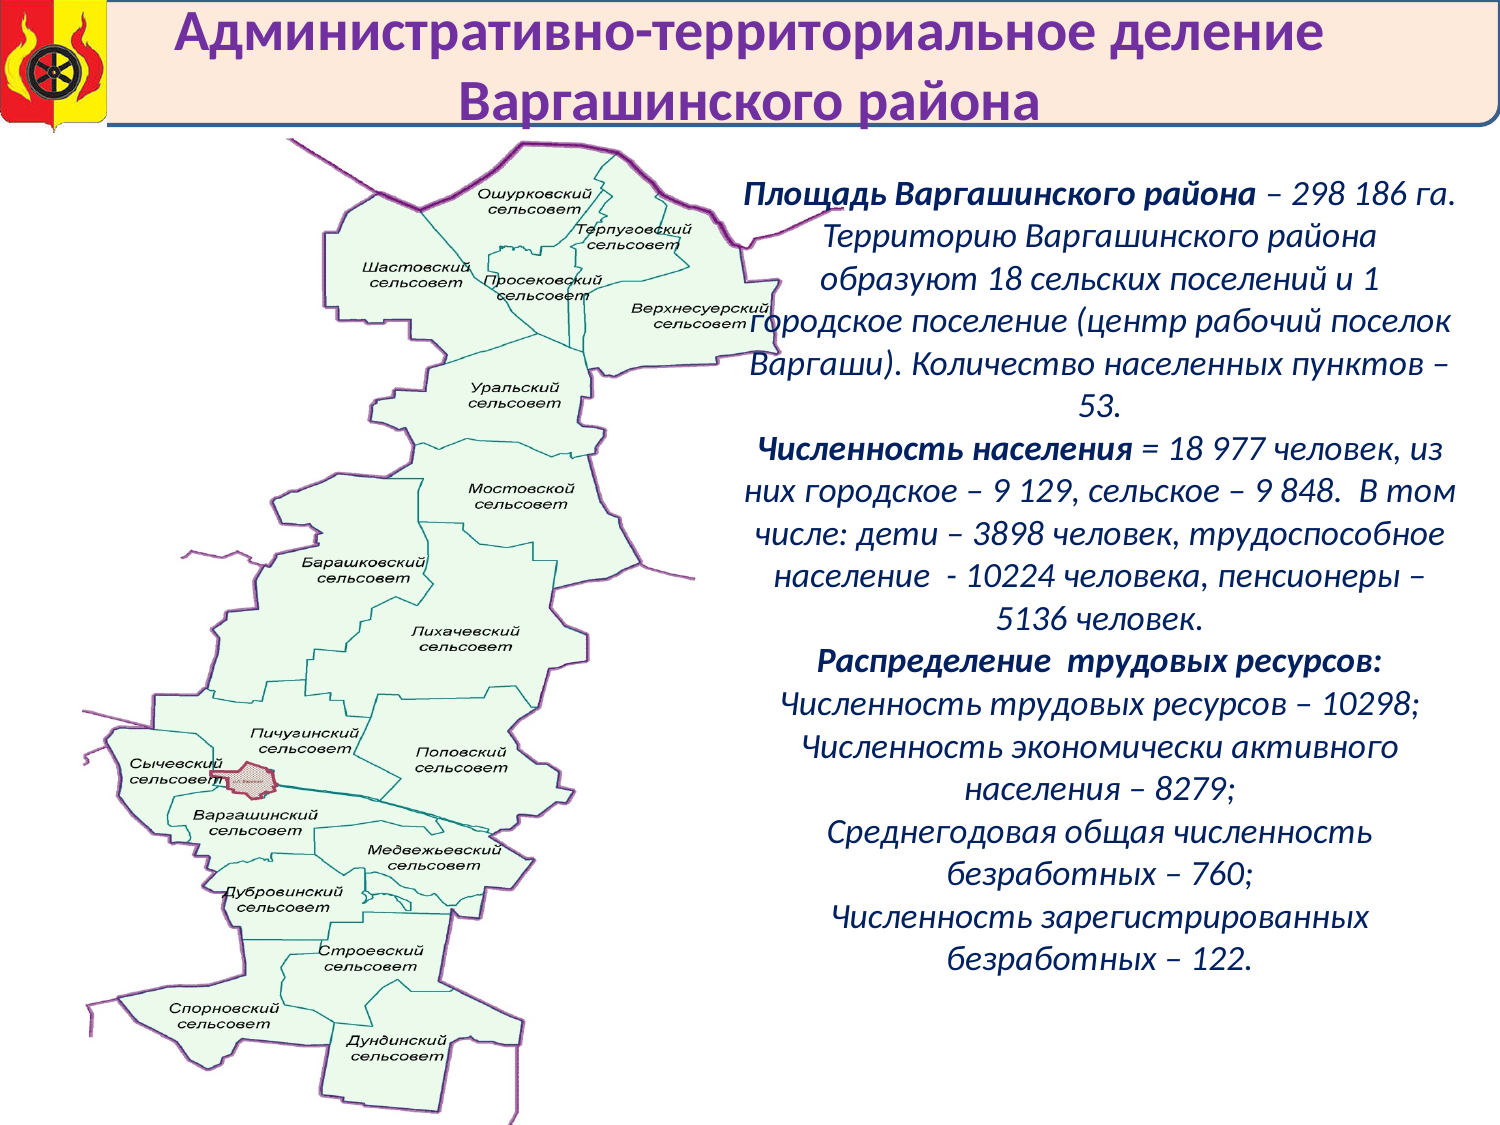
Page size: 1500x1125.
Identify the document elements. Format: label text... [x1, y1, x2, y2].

picture [0, 137, 976, 1125]
text_box Площадь Варгашинского района – 298 186 га. Территорию Варгашинского района образуют 18 сельских поселений и 1 городское поселение (центр рабочий поселок Варгаши). Количество населенных пунктов – 53. Численность населения = 18 977 человек, из них городское – 9 129, сельское – 9 848. В том числе: дети – 3898 человек, трудоспособное население - 10224 человека, пенсионеры – 5136 человек. Распределение трудовых ресурсов: Численность трудовых ресурсов – 10298; Численность экономически активного населения – 8279; Среднегодовая общая численность безработных – 760; Численность зарегистрированных безработных – 122. [979, 162, 1475, 1021]
picture [0, 0, 108, 133]
text_box Административно-территориальное деление Варгашинского района [109, 0, 1500, 128]
